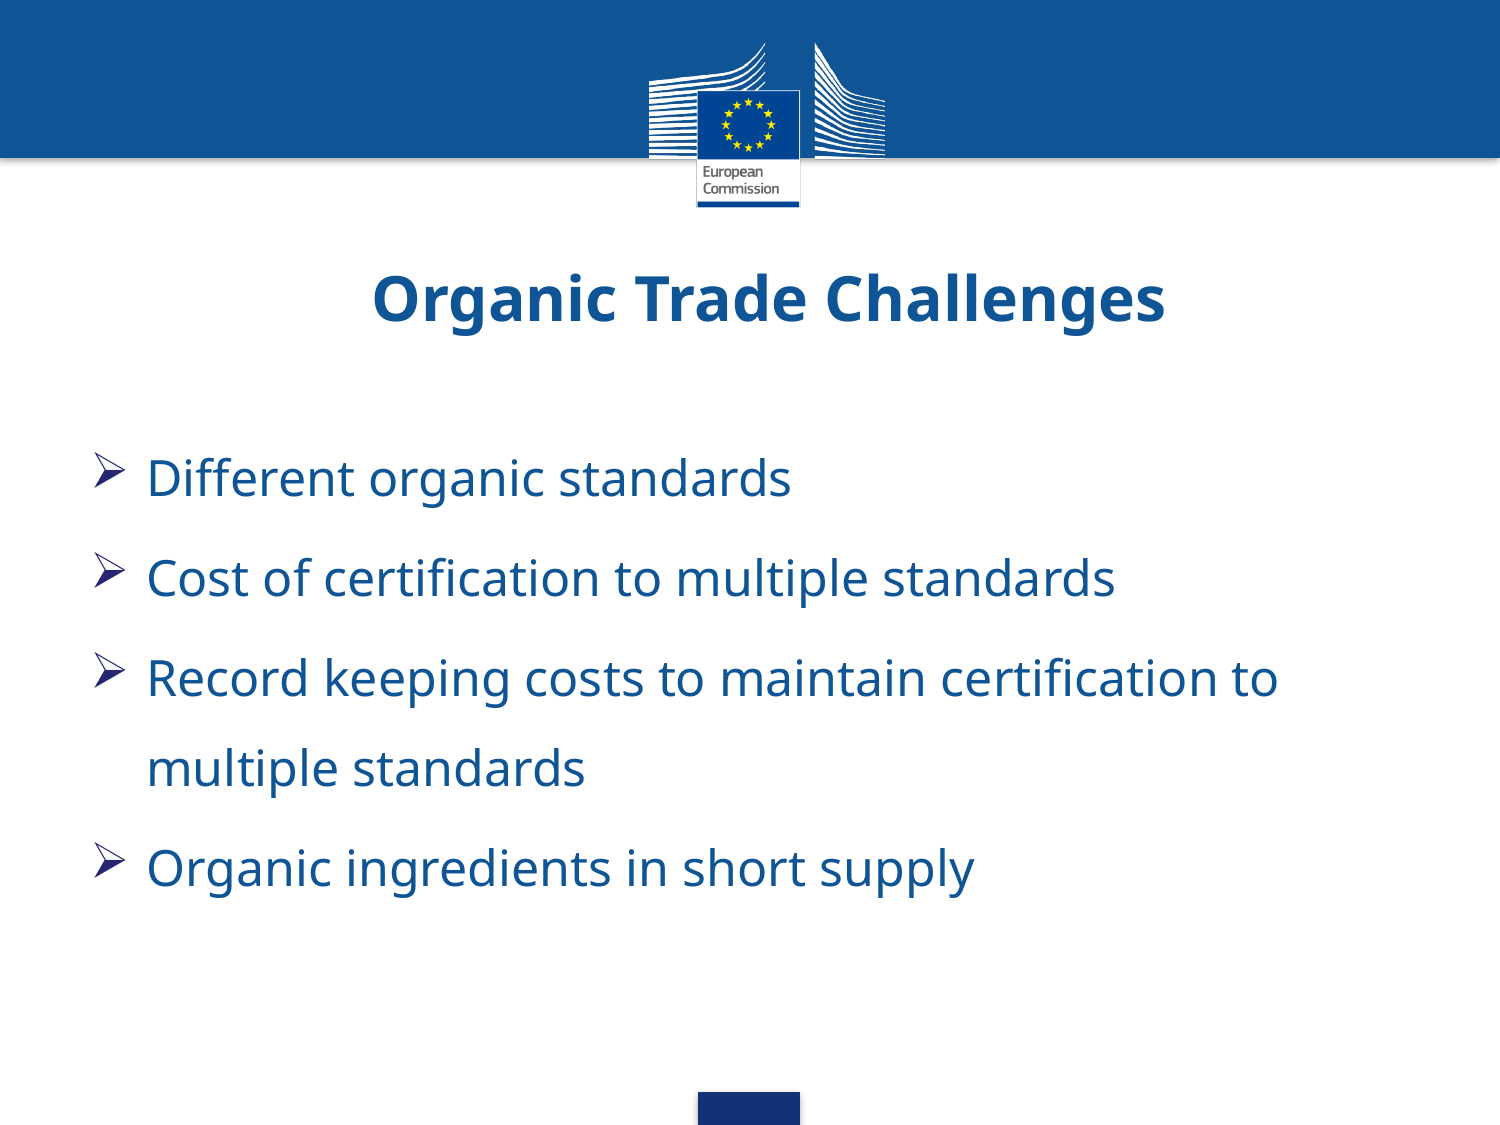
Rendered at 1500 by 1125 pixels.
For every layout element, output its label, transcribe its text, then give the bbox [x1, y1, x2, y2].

picture [649, 42, 885, 208]
list Different organic standards Cost of certification to multiple standards Record keeping costs to maintain certification to multiple standards Organic ingredients in short supply [75, 408, 1425, 988]
title Organic Trade Challenges [64, 219, 1415, 374]
